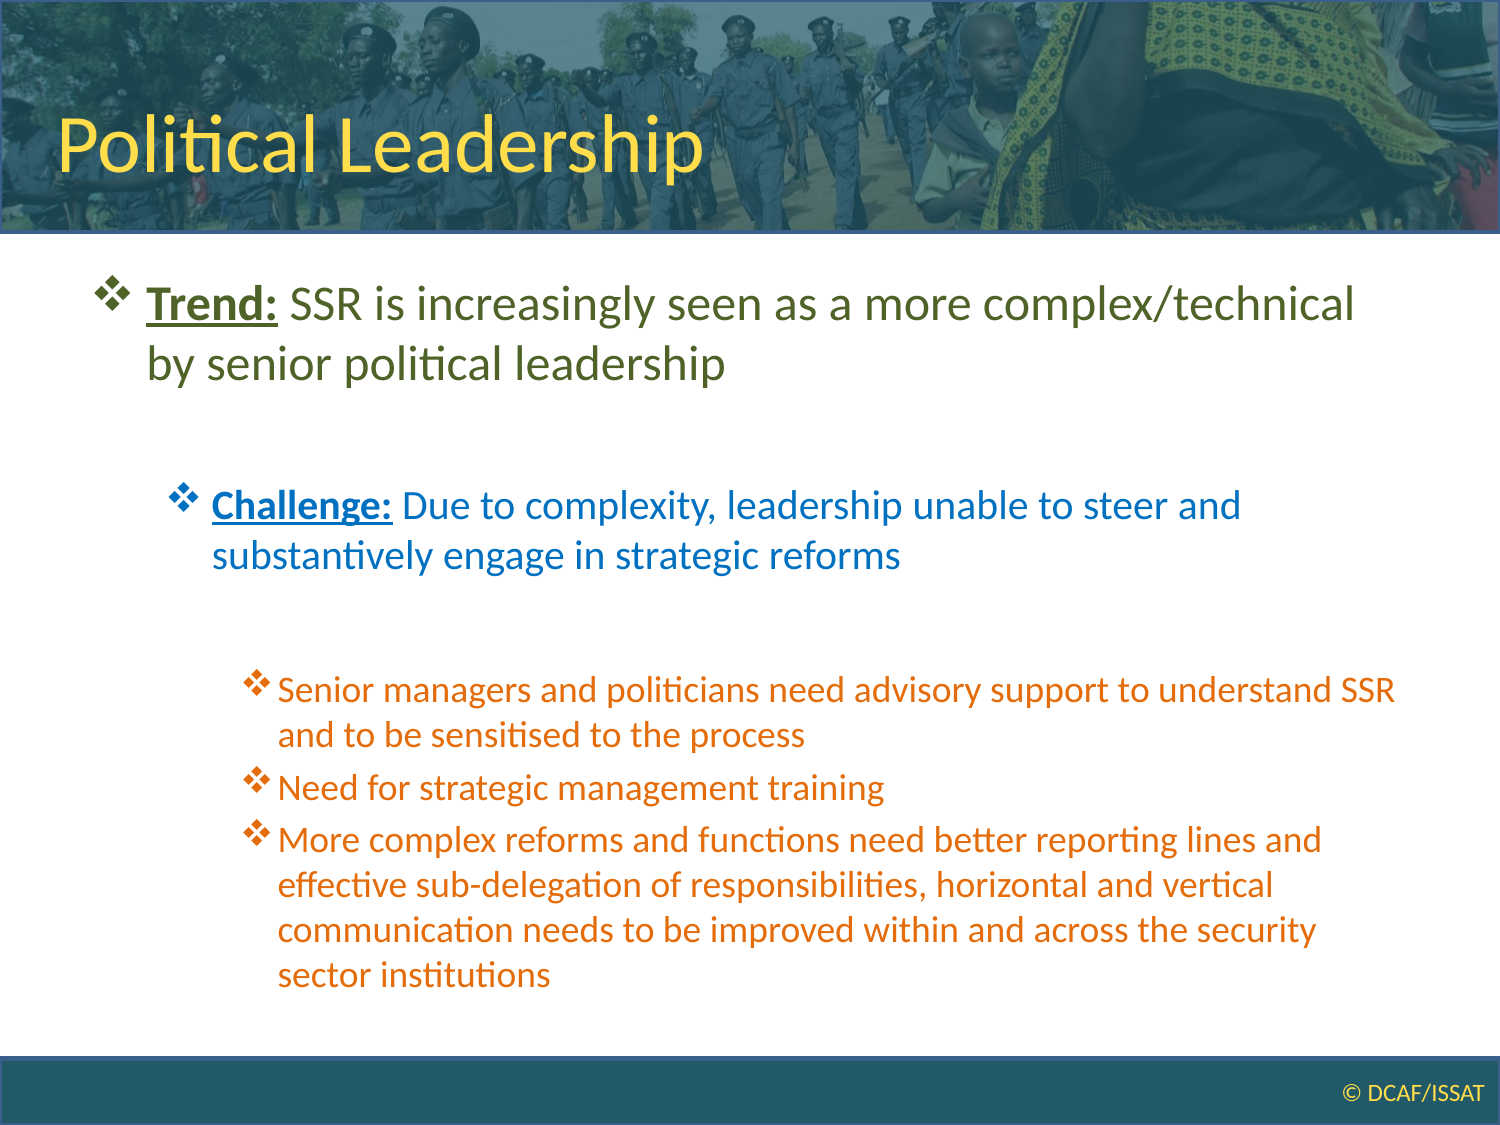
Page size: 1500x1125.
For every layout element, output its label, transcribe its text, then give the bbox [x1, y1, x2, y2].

list Trend: SSR is increasingly seen as a more complex/technical by senior political leadership Challenge: Due to complexity, leadership unable to steer and substantively engage in strategic reforms Senior managers and politicians need advisory support to understand SSR and to be sensitised to the process Need for strategic management training More complex reforms and functions need better reporting lines and effective sub-delegation of responsibilities, horizontal and vertical communication needs to be improved within and across the security sector institutions [74, 262, 1426, 1059]
title Political Leadership [41, 45, 1459, 233]
